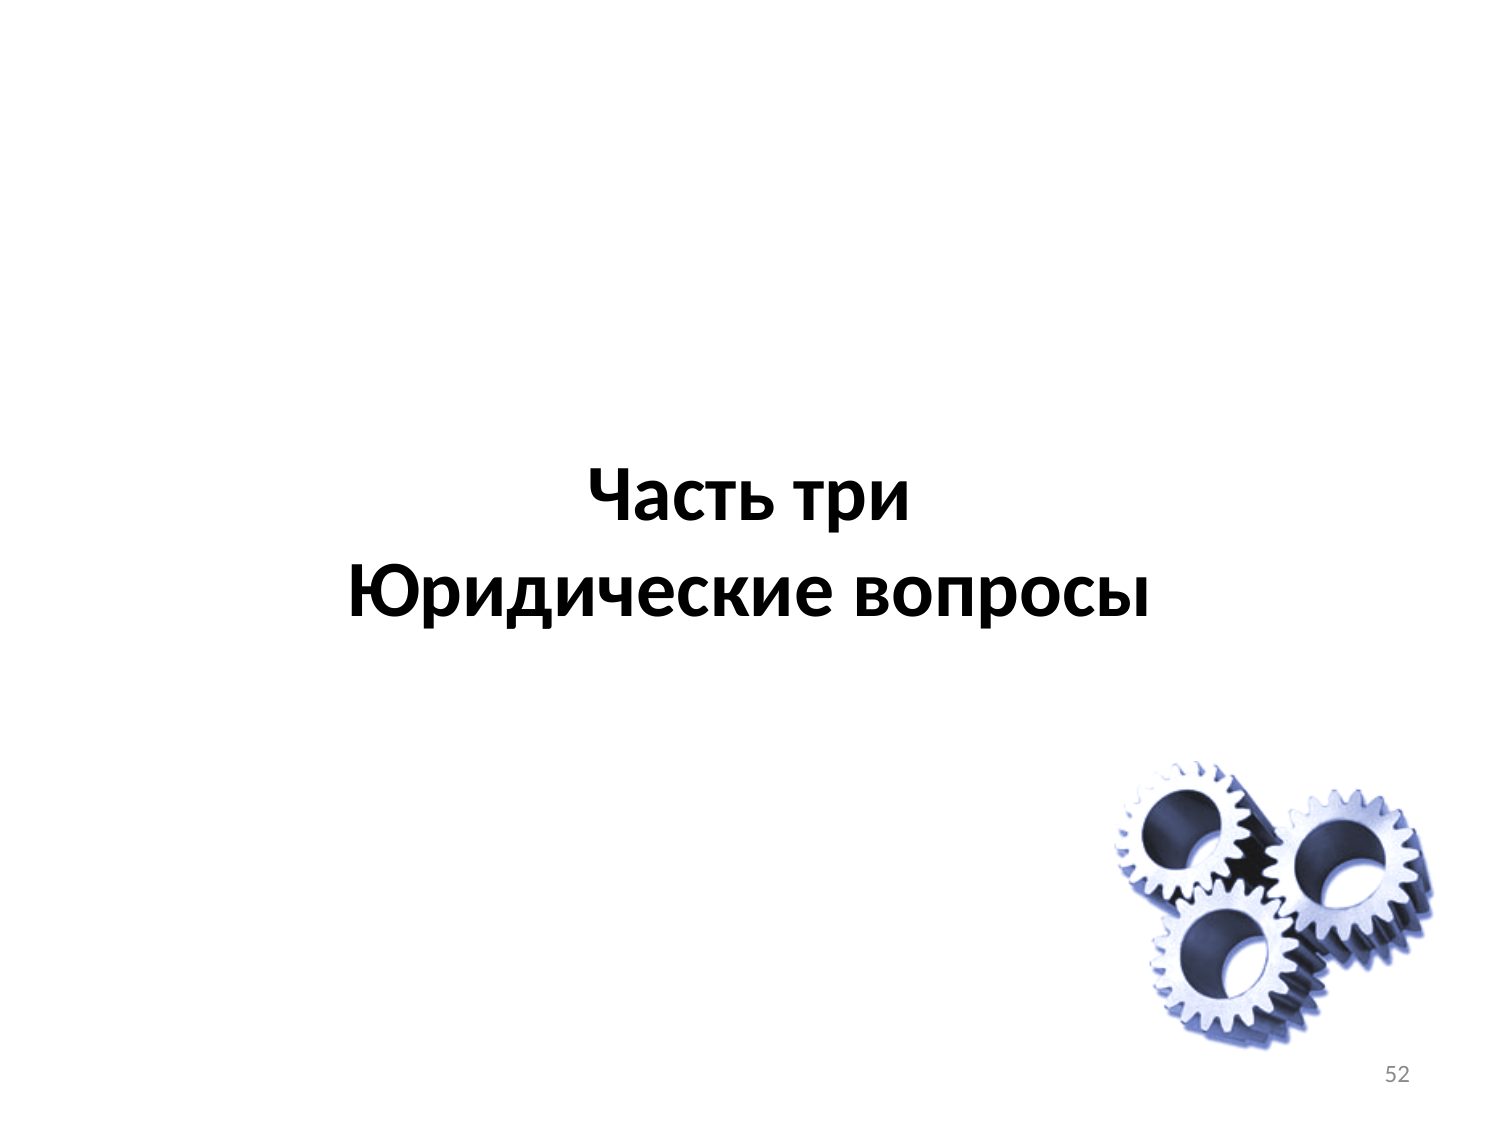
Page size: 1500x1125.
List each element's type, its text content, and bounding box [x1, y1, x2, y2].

title Часть три Юридические вопросы [74, 432, 1426, 641]
slide_number 52 [1074, 1042, 1425, 1103]
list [1112, 761, 1436, 1052]
